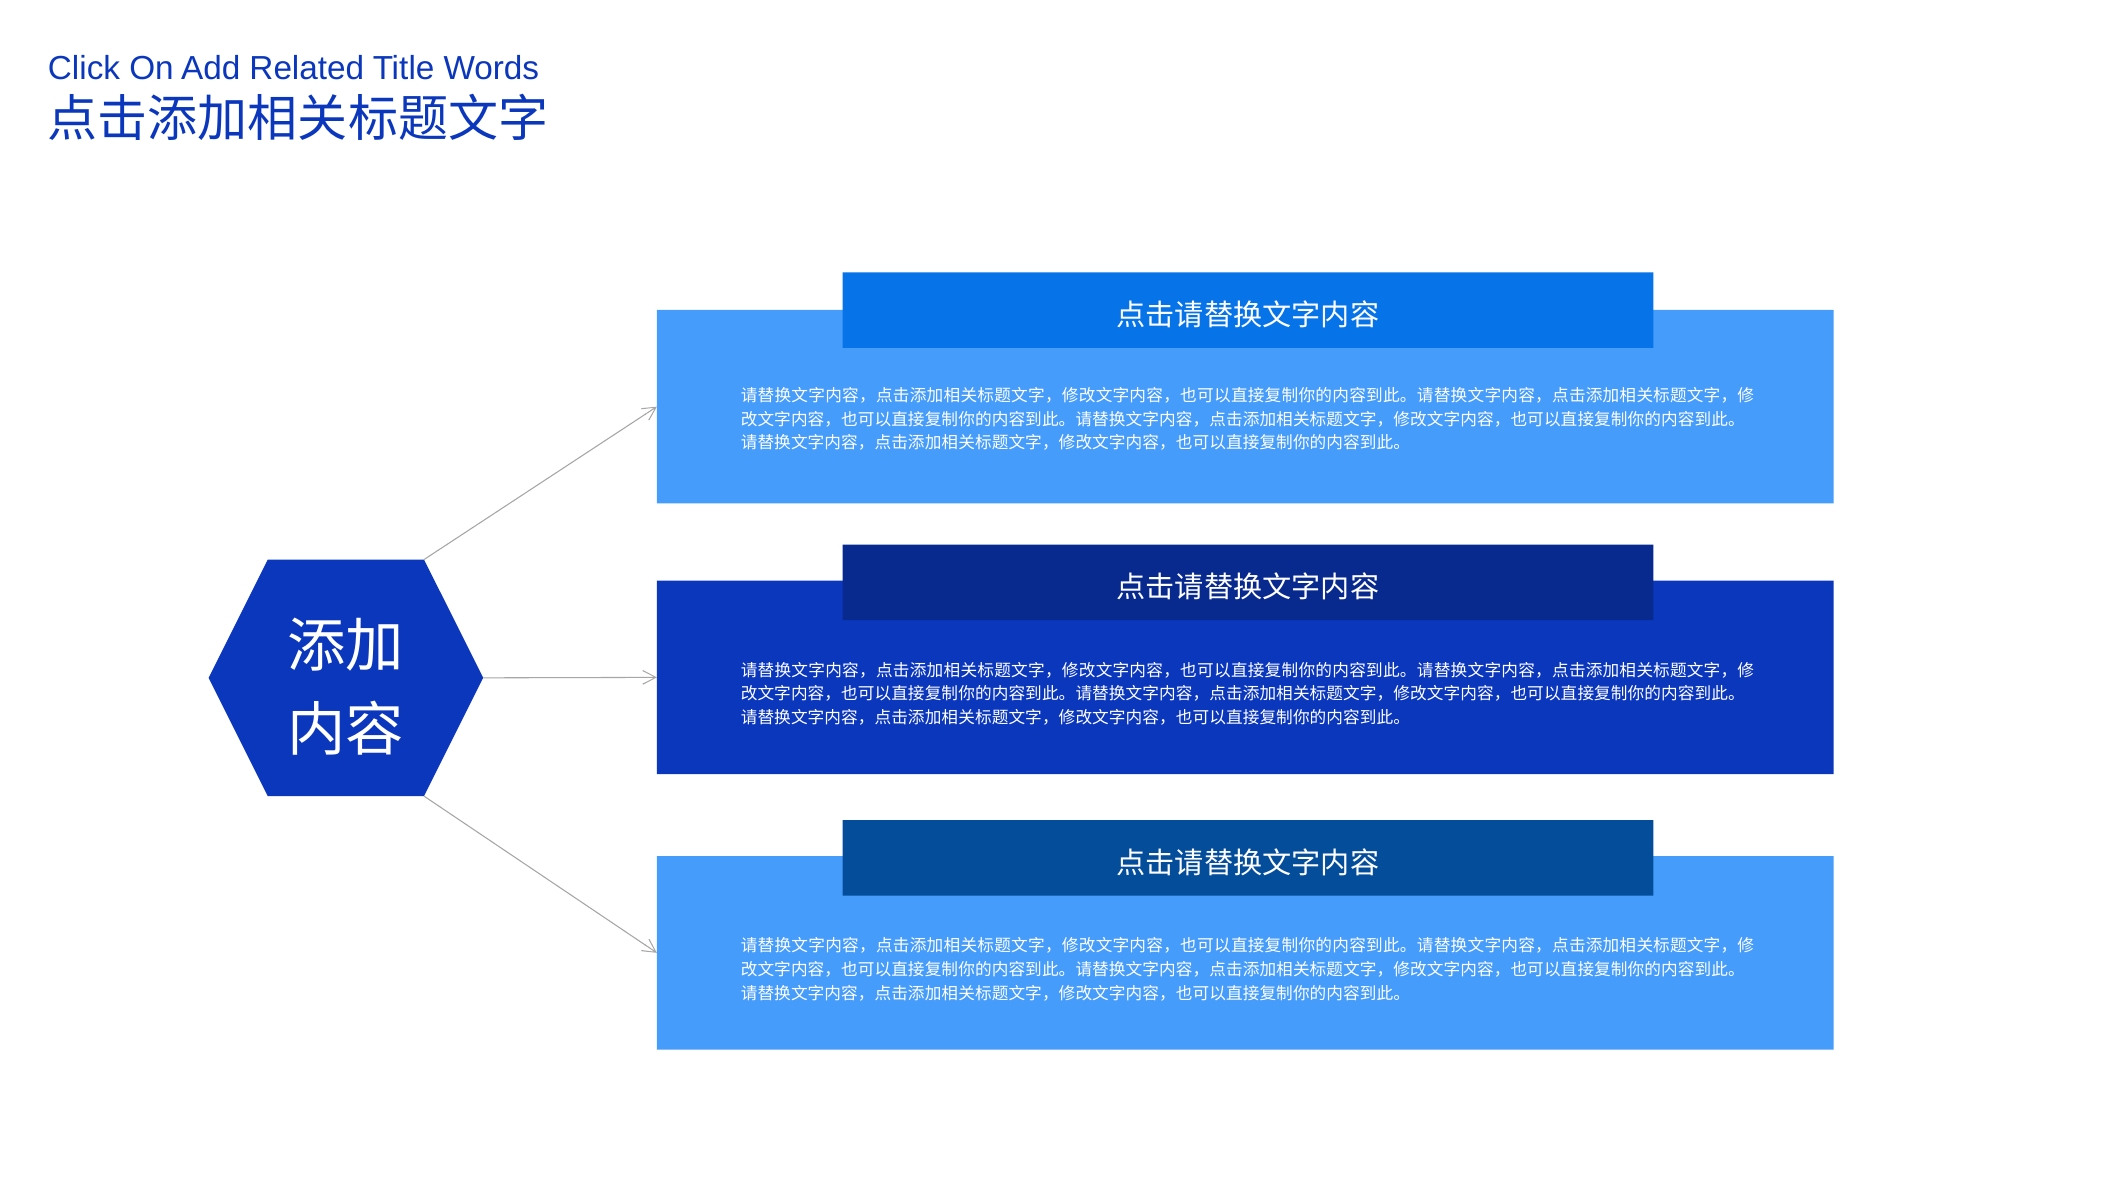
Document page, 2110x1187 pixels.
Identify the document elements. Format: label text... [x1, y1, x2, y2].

text_box 请替换文字内容，点击添加相关标题文字，修改文字内容，也可以直接复制你的内容到此。请替换文字内容，点击添加相关标题文字，修改文字内容，也可以直接复制你的内容到此。请替换文字内容，点击添加相关标题文字，修改文字内容，也可以直接复制你的内容到此。 请替换文字内容，点击添加相关标题文字，修改文字内容，也可以直接复制你的内容到此。 [724, 922, 1772, 1011]
text_box 请替换文字内容，点击添加相关标题文字，修改文字内容，也可以直接复制你的内容到此。请替换文字内容，点击添加相关标题文字，修改文字内容，也可以直接复制你的内容到此。请替换文字内容，点击添加相关标题文字，修改文字内容，也可以直接复制你的内容到此。 请替换文字内容，点击添加相关标题文字，修改文字内容，也可以直接复制你的内容到此。 [724, 372, 1772, 461]
text_box 点击请替换文字内容 [842, 544, 1654, 621]
text_box Click On Add Related Title Words 点击添加相关标题文字 [33, 39, 591, 154]
text_box [656, 309, 1835, 504]
text_box [656, 855, 1835, 1051]
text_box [423, 796, 657, 953]
text_box 请替换文字内容，点击添加相关标题文字，修改文字内容，也可以直接复制你的内容到此。请替换文字内容，点击添加相关标题文字，修改文字内容，也可以直接复制你的内容到此。请替换文字内容，点击添加相关标题文字，修改文字内容，也可以直接复制你的内容到此。 请替换文字内容，点击添加相关标题文字，修改文字内容，也可以直接复制你的内容到此。 [724, 647, 1772, 735]
text_box [656, 580, 1835, 775]
text_box 点击请替换文字内容 [842, 819, 1654, 897]
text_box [423, 406, 657, 560]
text_box 添加内容 [207, 558, 484, 798]
text_box 点击请替换文字内容 [842, 271, 1654, 349]
